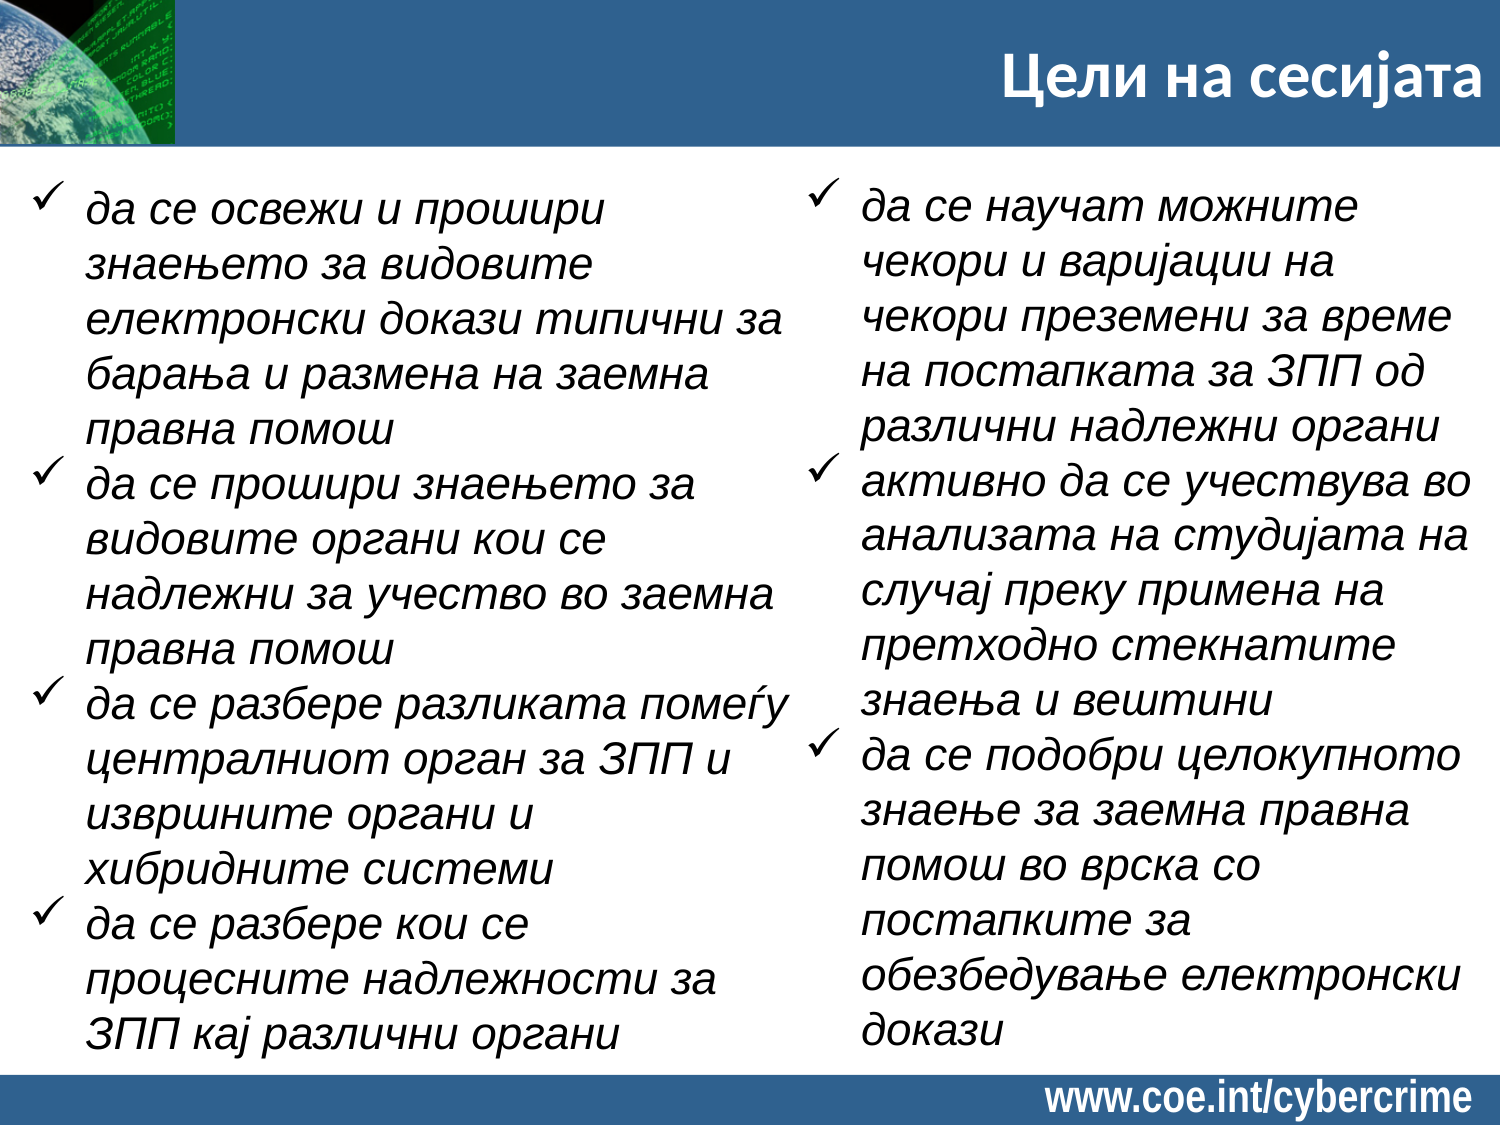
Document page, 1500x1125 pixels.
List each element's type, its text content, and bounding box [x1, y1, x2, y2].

text_box [0, 1073, 1030, 1125]
text_box Цели на сесијата [177, 0, 1500, 149]
picture [0, 0, 175, 144]
text_box да се научат можните чекори и варијации на чекори преземени за време на постапката за ЗПП од различни надлежни органи активно да се учествува во анализата на студијата на случај преку примена на претходно стекнатите знаења и вештини да се подобри целокупното знаење за заемна правна помош во врска со постапките за обезбедување електронски докази [789, 167, 1500, 1118]
text_box да се освежи и прошири знаењето за видовите електронски докази типични за барања и размена на заемна правна помош да се прошири знаењето за видовите органи кои се надлежни за учество во заемна правна помош да се разбере разликата помеѓу централниот орган за ЗПП и извршните органи и хибридните системи да се разбере кои се процесните надлежности за ЗПП кај различни органи [14, 171, 789, 1066]
text_box www.coe.int/cybercrime [1030, 1118, 1500, 1125]
